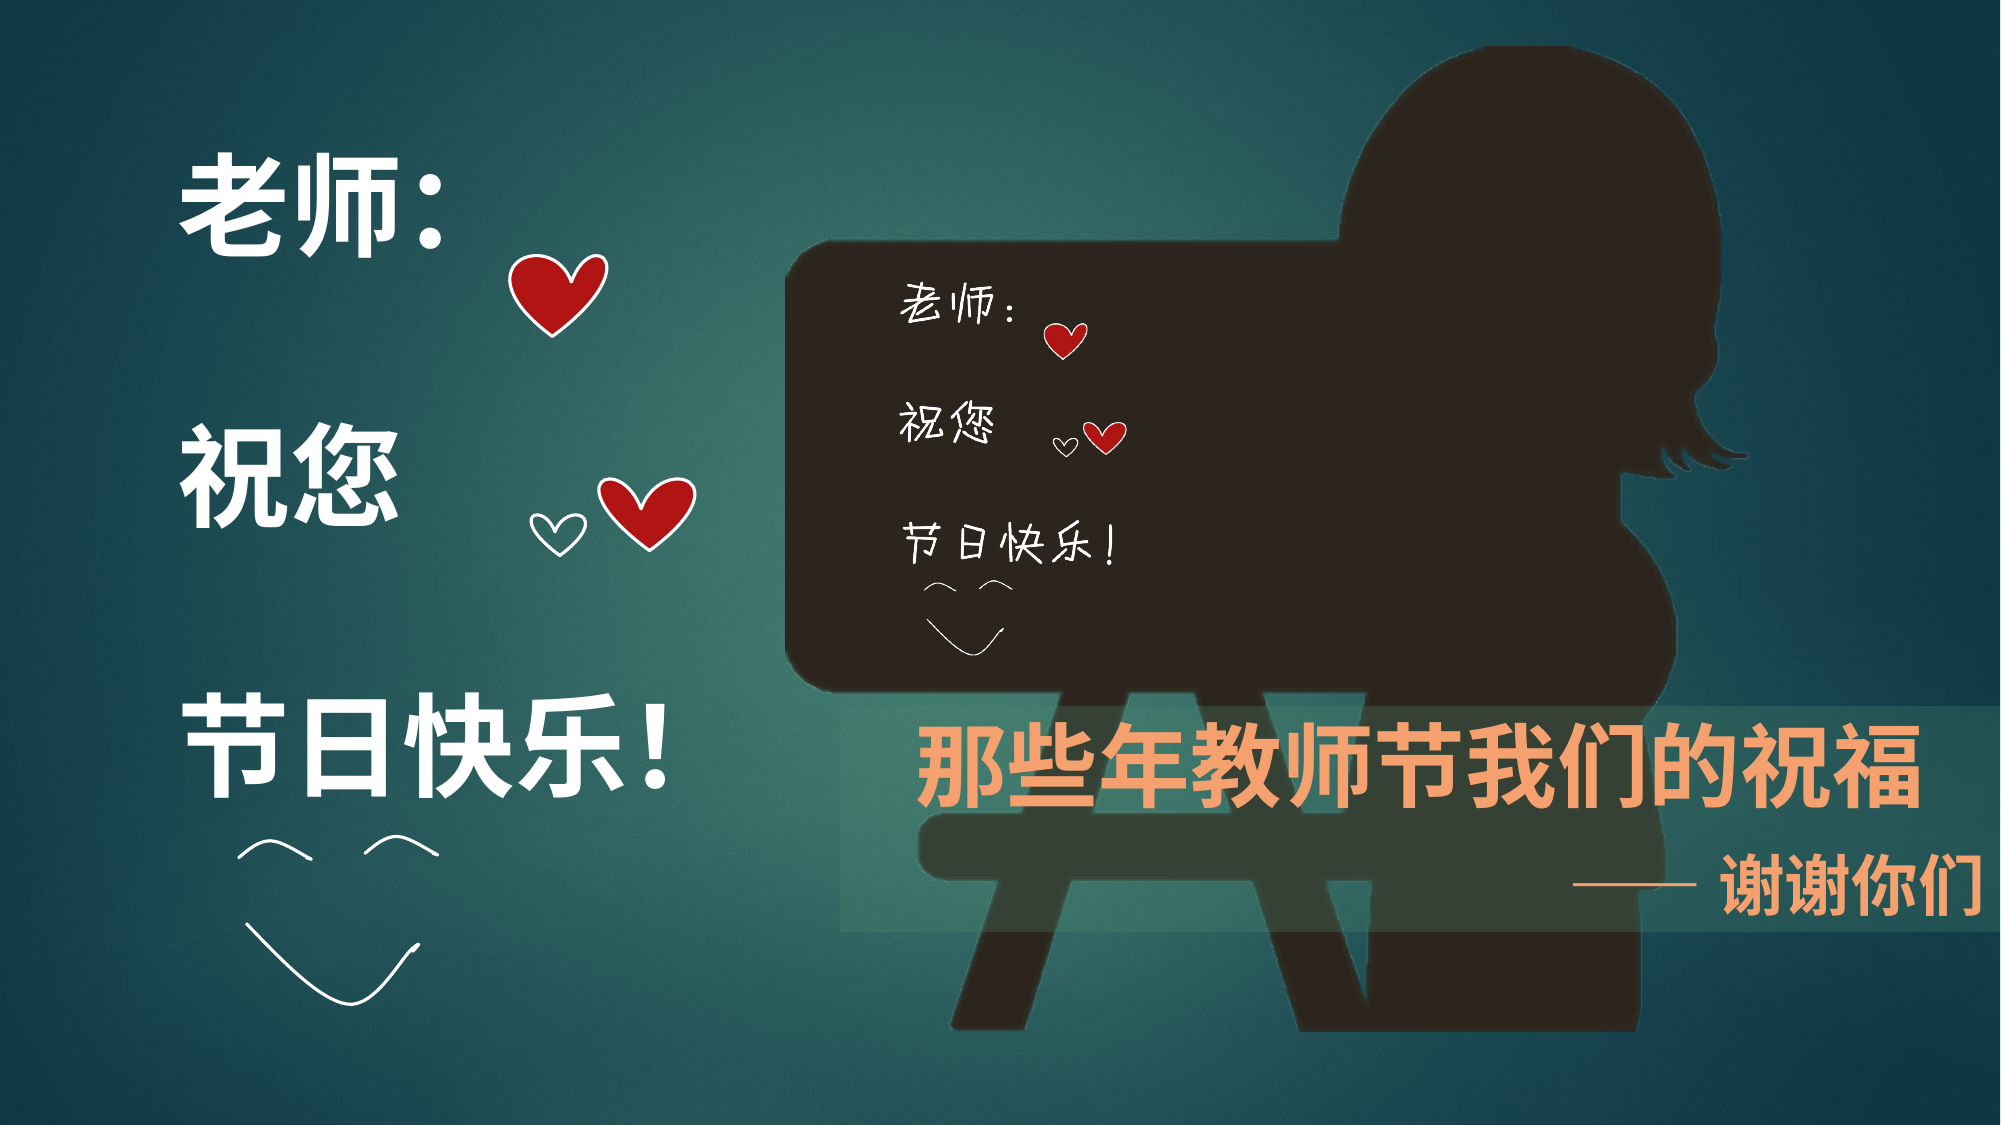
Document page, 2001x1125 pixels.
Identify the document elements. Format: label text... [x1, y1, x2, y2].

text_box [245, 922, 421, 1006]
text_box [597, 477, 697, 552]
text_box [237, 839, 313, 861]
text_box 老师： 祝您 节日快乐！ [162, 128, 778, 819]
text_box [363, 834, 440, 857]
text_box 那些年教师节我们的祝福 ——谢谢你们 [1763, 705, 2000, 934]
text_box [529, 513, 587, 557]
text_box [508, 254, 609, 338]
picture [784, 46, 1759, 1032]
